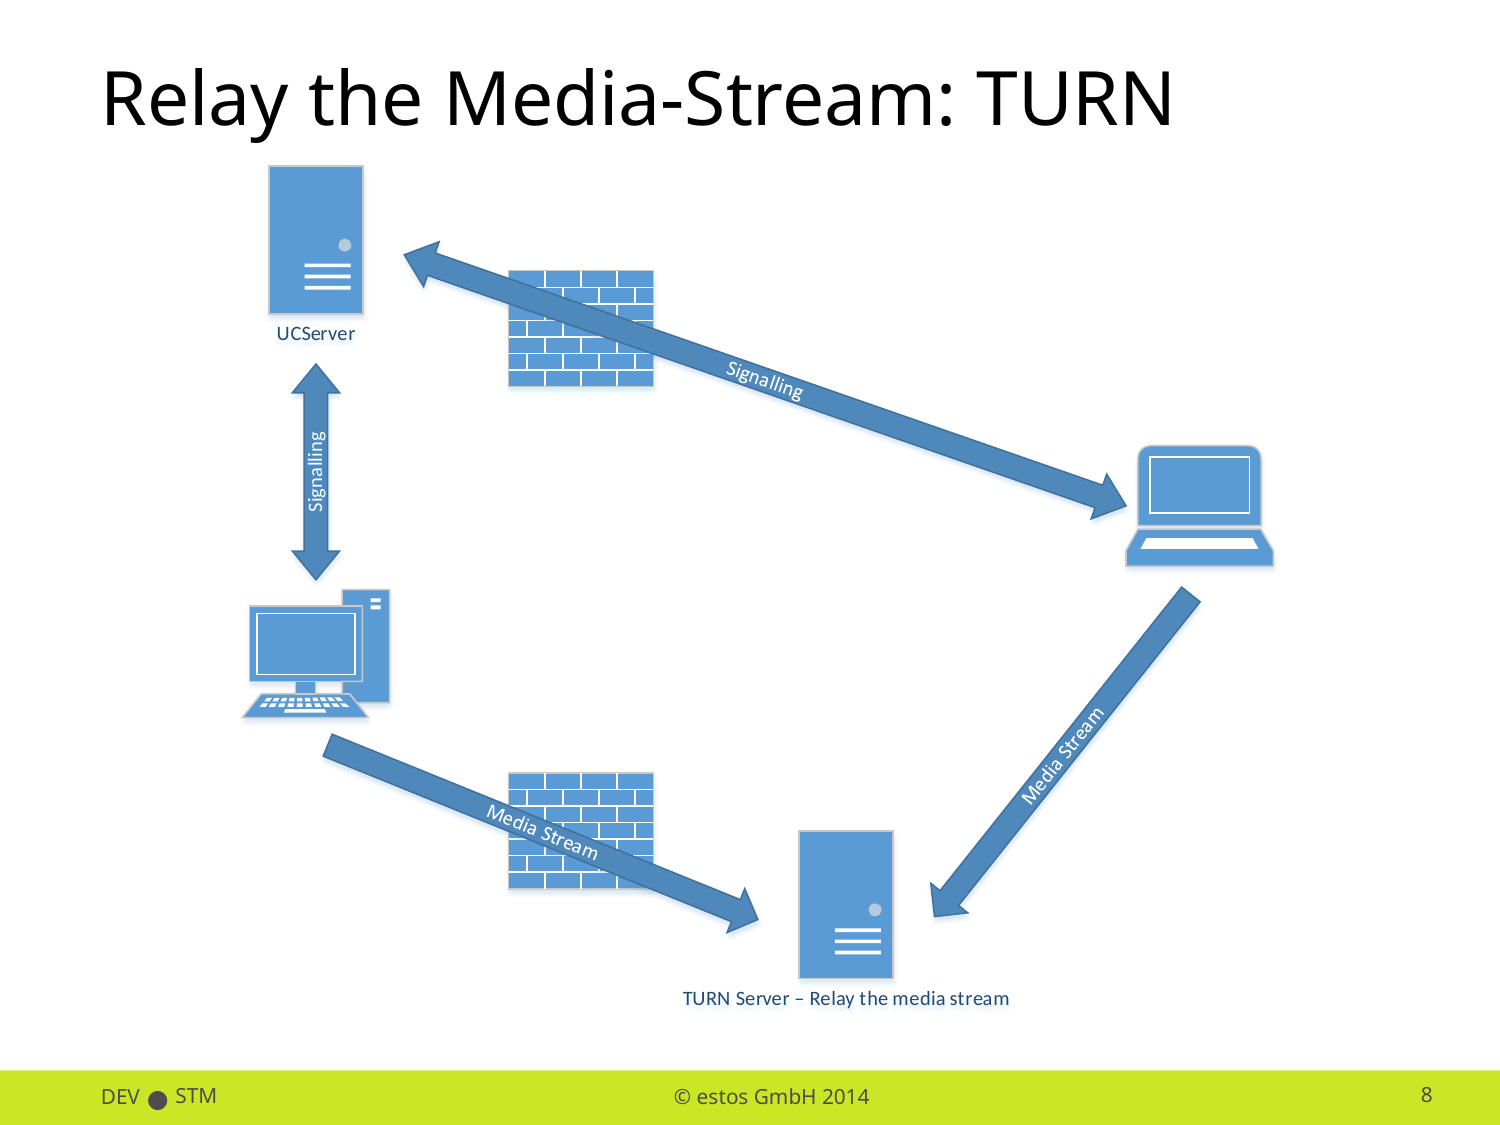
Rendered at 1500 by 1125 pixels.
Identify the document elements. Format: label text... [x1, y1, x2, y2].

footer STM [175, 1078, 530, 1115]
slide_number DEV [33, 1078, 140, 1115]
picture [232, 160, 1281, 1032]
slide_number 8 [1364, 1078, 1433, 1115]
title Relay the Media-Stream: TURN [88, 44, 1425, 146]
